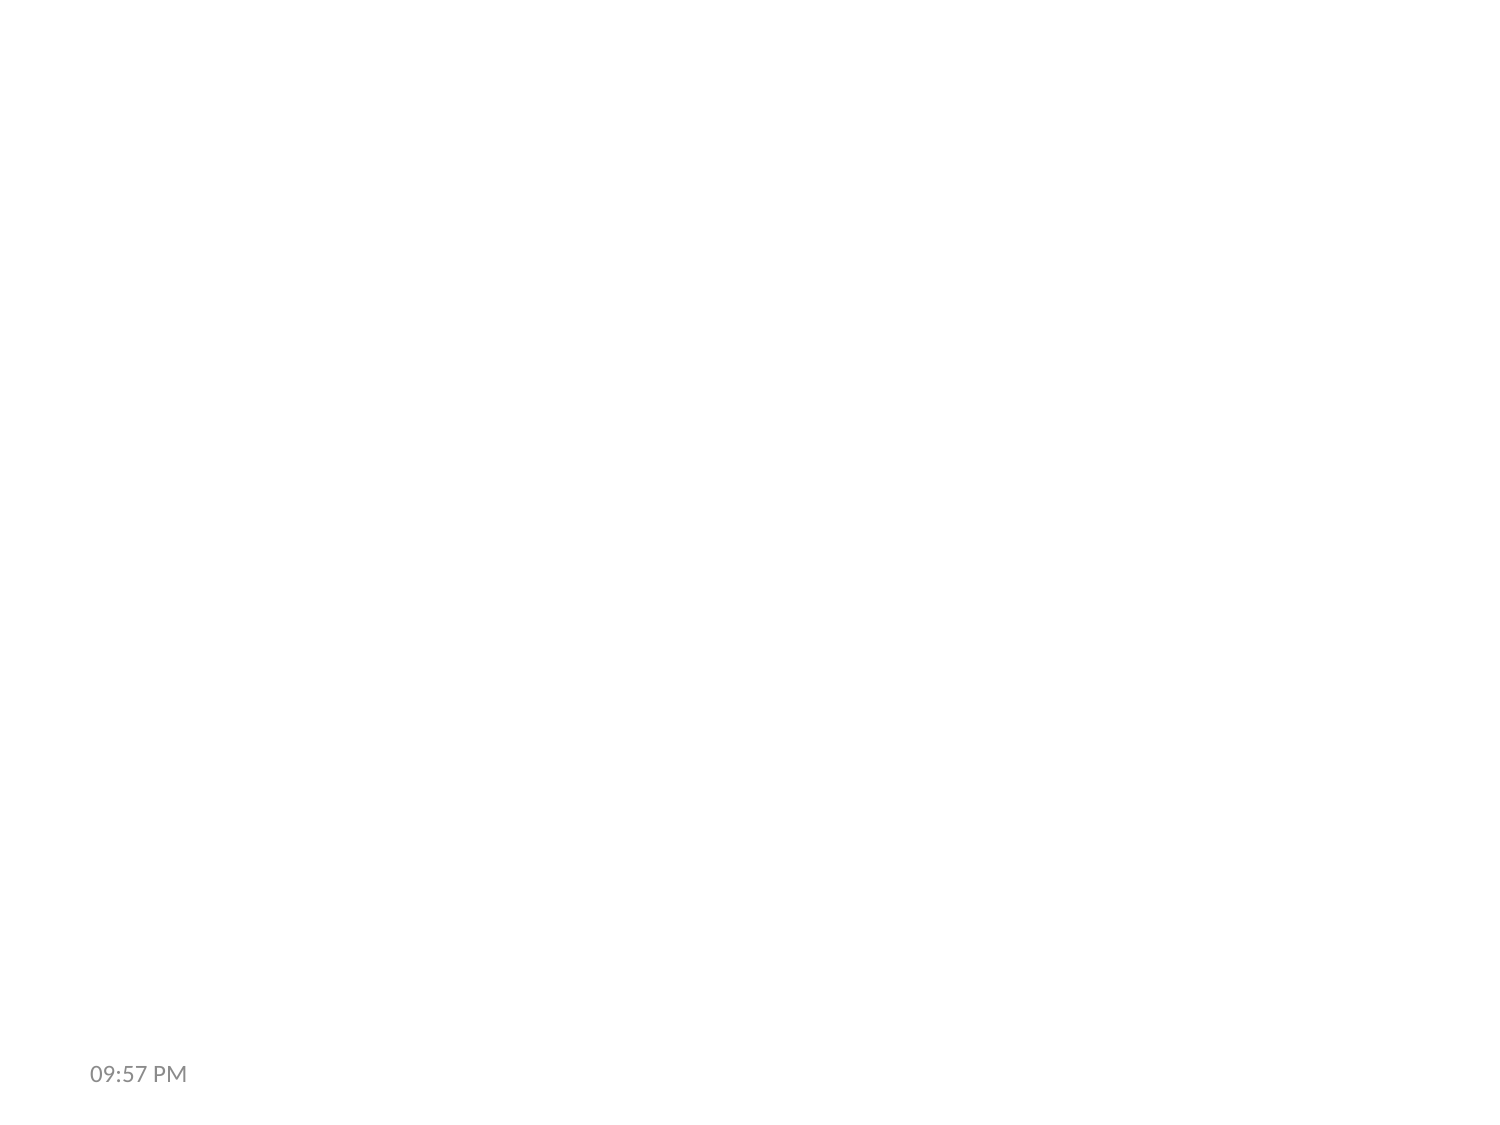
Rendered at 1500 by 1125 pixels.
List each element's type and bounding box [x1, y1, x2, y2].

slide_number [75, 1042, 425, 1103]
